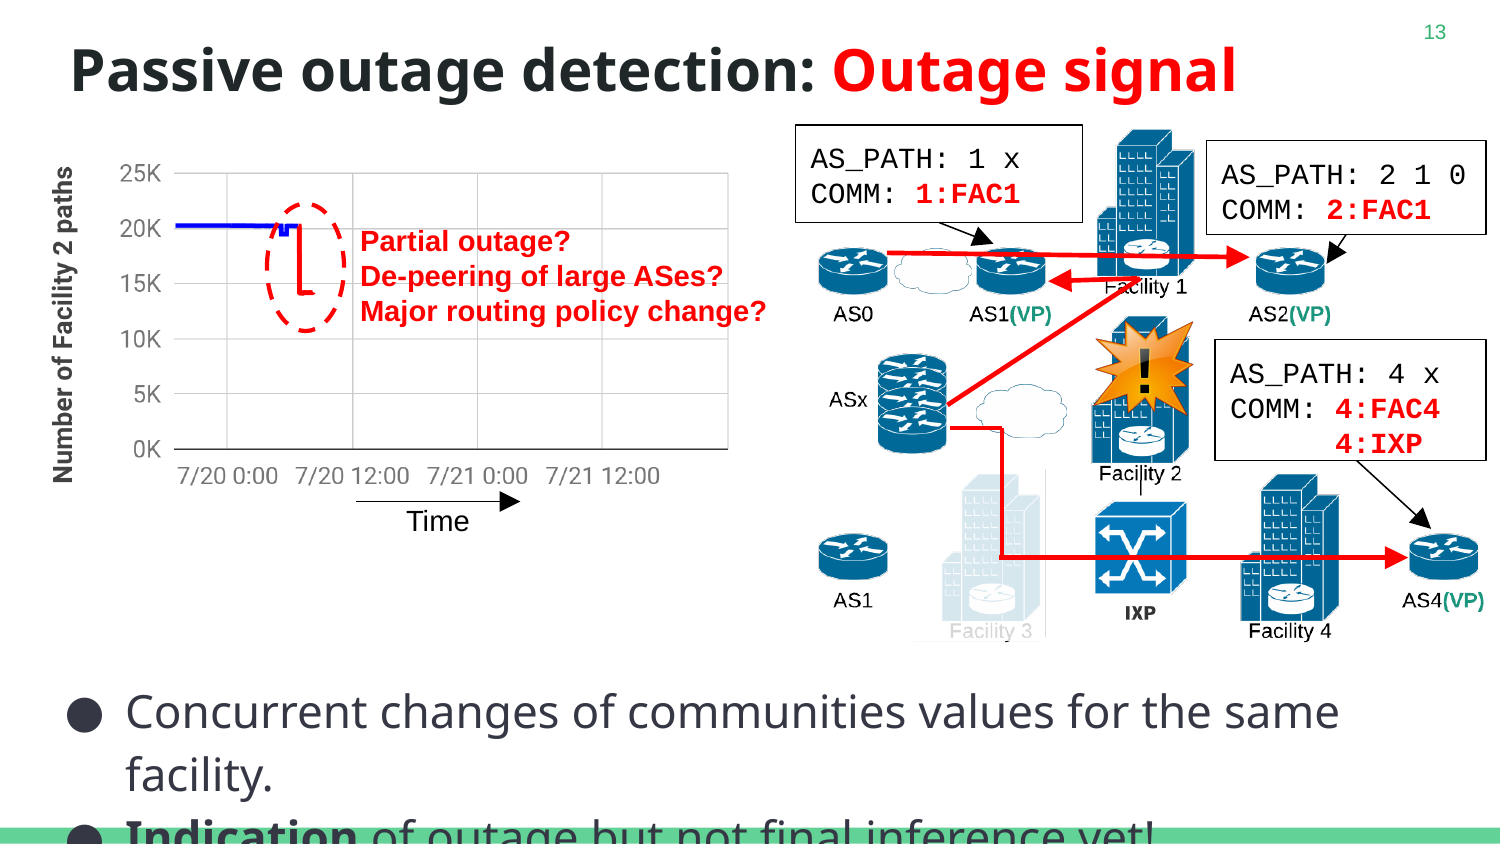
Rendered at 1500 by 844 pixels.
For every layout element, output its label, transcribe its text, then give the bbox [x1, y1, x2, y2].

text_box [1326, 234, 1347, 265]
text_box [938, 222, 994, 244]
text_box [886, 252, 1250, 258]
picture [24, 136, 750, 495]
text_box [1356, 460, 1432, 530]
slide_number 13 [1408, 0, 1499, 64]
title Passive outage detection: Outage signal [55, 17, 1480, 112]
picture [774, 99, 1500, 681]
text_box Partial outage? De-peering of large ASes? Major routing policy change? [754, 215, 769, 337]
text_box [1047, 278, 1138, 282]
list Concurrent changes of communities values for the same facility. Indication of outage but not final inference yet! [35, 659, 1460, 789]
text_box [947, 278, 1141, 406]
text_box Time [389, 510, 487, 533]
